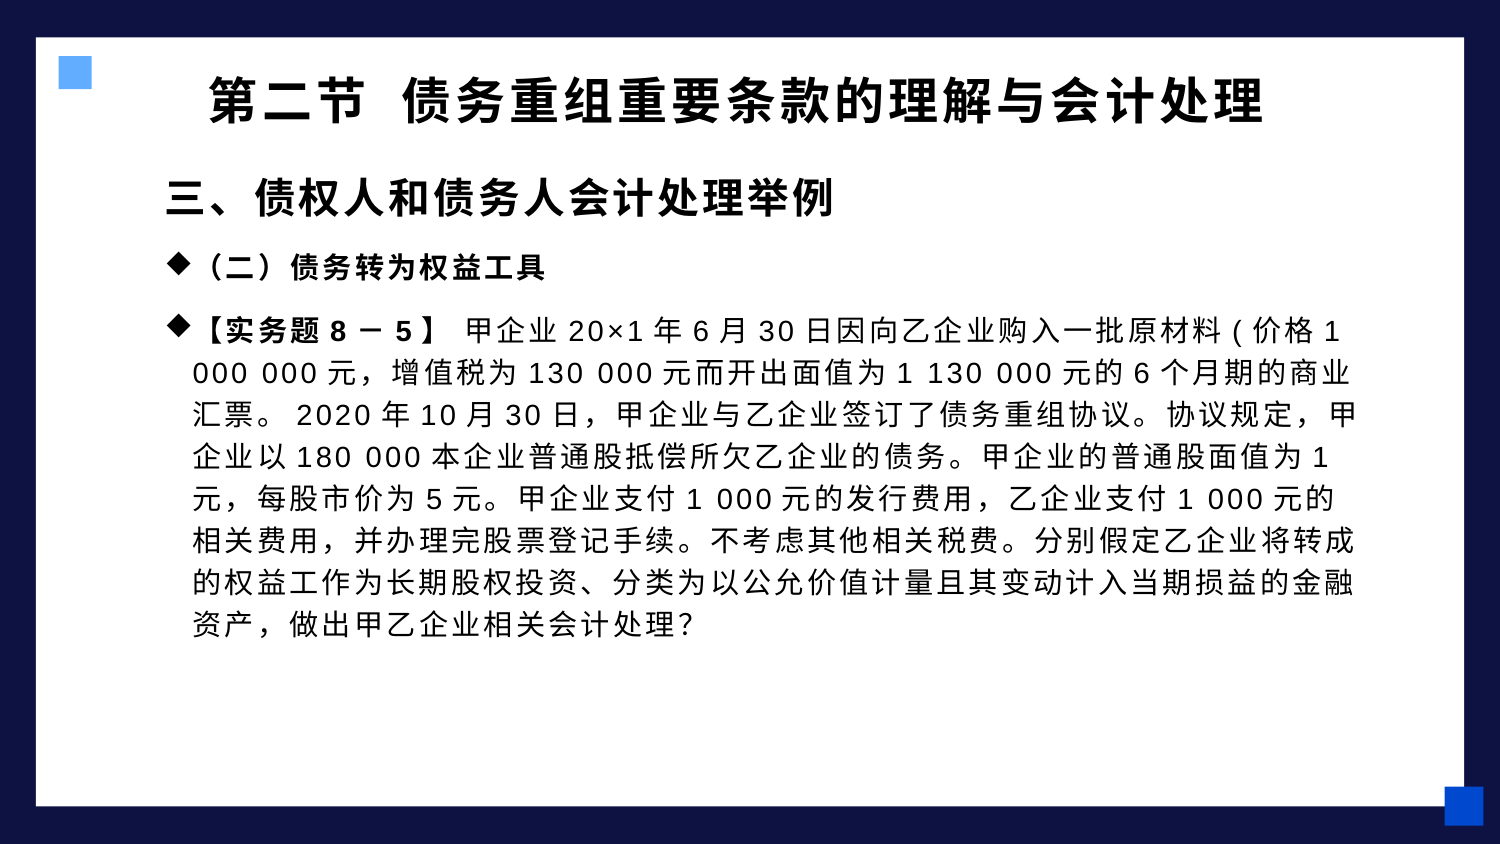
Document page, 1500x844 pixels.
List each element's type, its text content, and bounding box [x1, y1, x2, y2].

list 三、债权人和债务人会计处理举例 （二）债务转为权益工具 【实务题8－5】 甲企业20×1年6月30日因向乙企业购入一批原材料(价格1 000 000元，增值税为130 000元而开出面值为1 130 000元的6个月期的商业汇票。2020年10月30日，甲企业与乙企业签订了债务重组协议。协议规定，甲企业以180 000本企业普通股抵偿所欠乙企业的债务。甲企业的普通股面值为1元，每股市价为5元。甲企业支付1 000元的发行费用，乙企业支付1 000元的相关费用，并办理完股票登记手续。不考虑其他相关税费。分别假定乙企业将转成的权益工作为长期股权投资、分类为以公允价值计量且其变动计入当期损益的金融资产，做出甲乙企业相关会计处理？ [147, 161, 1376, 586]
title 第二节 债务重组重要条款的理解与会计处理 [141, 48, 1327, 138]
